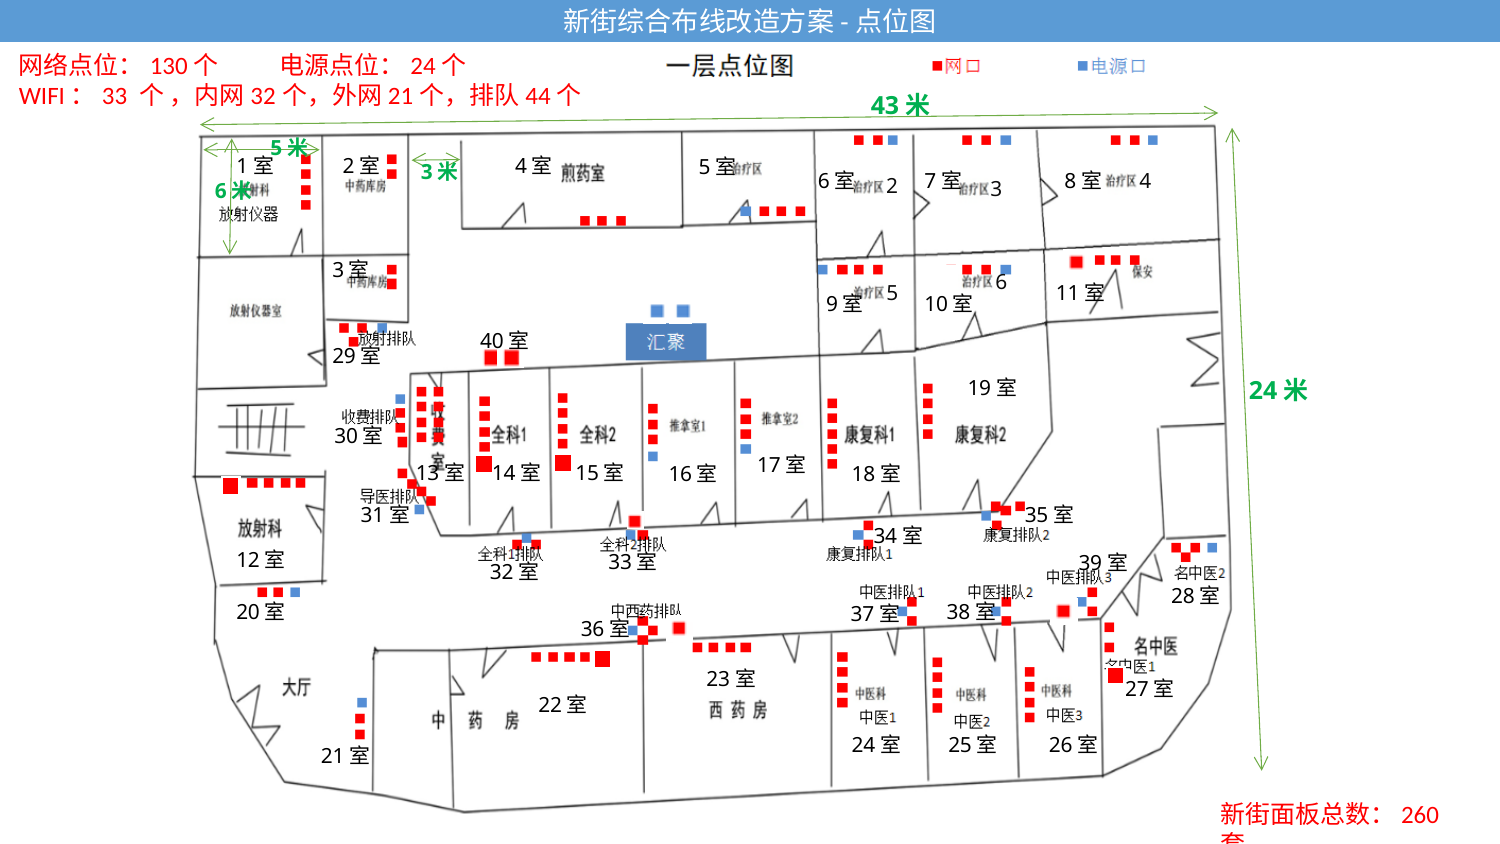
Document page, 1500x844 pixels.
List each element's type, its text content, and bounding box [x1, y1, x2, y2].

text_box 网络点位：130个 电源点位：24个 WIFI：33 个 ，内网32个，外网21个，排队44个 [3, 42, 162, 117]
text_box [162, 42, 1268, 821]
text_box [199, 112, 1219, 125]
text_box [1232, 127, 1262, 771]
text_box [221, 145, 1241, 776]
text_box 新街面板总数：260套 [1205, 791, 1476, 844]
text_box 24米 [1268, 366, 1382, 412]
text_box 新街综合布线改造方案-点位图 [0, 0, 1500, 43]
